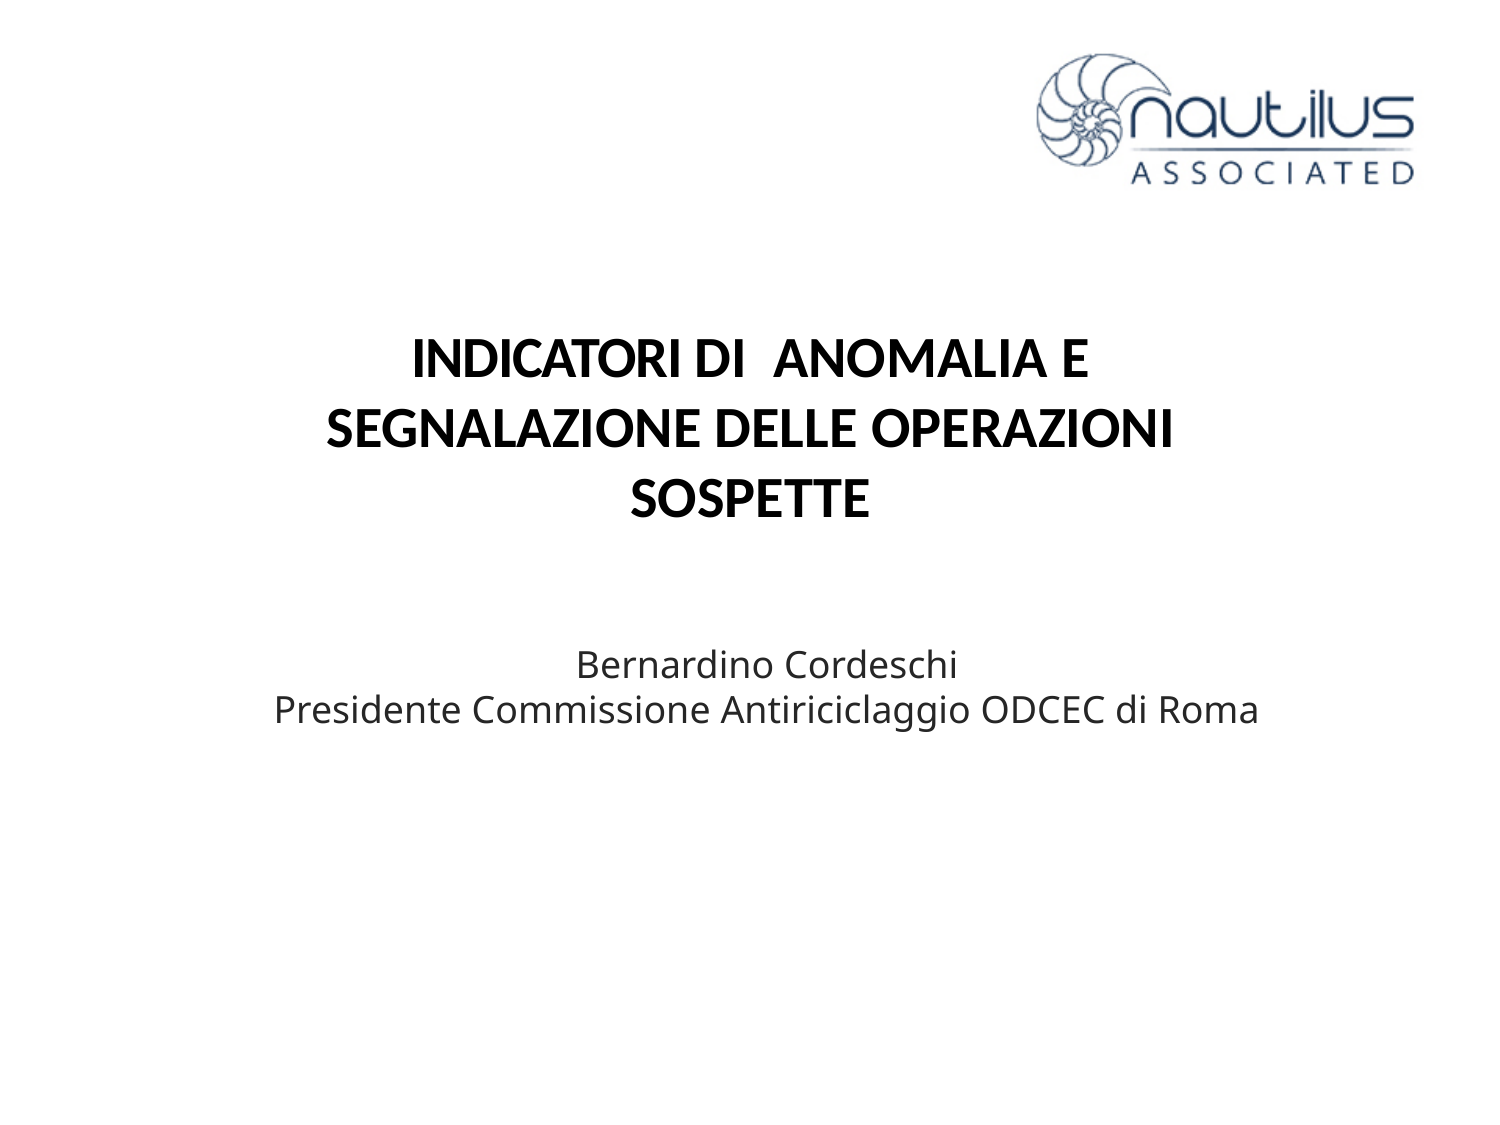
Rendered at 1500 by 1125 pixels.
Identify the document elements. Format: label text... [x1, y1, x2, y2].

text_box Bernardino Cordeschi Presidente Commissione Antiriciclaggio ODCEC di Roma [123, 633, 1411, 739]
picture [998, 40, 1467, 200]
title INDICATORI DI ANOMALIA E SEGNALAZIONE DELLE OPERAZIONI SOSPETTE [273, 299, 1227, 530]
